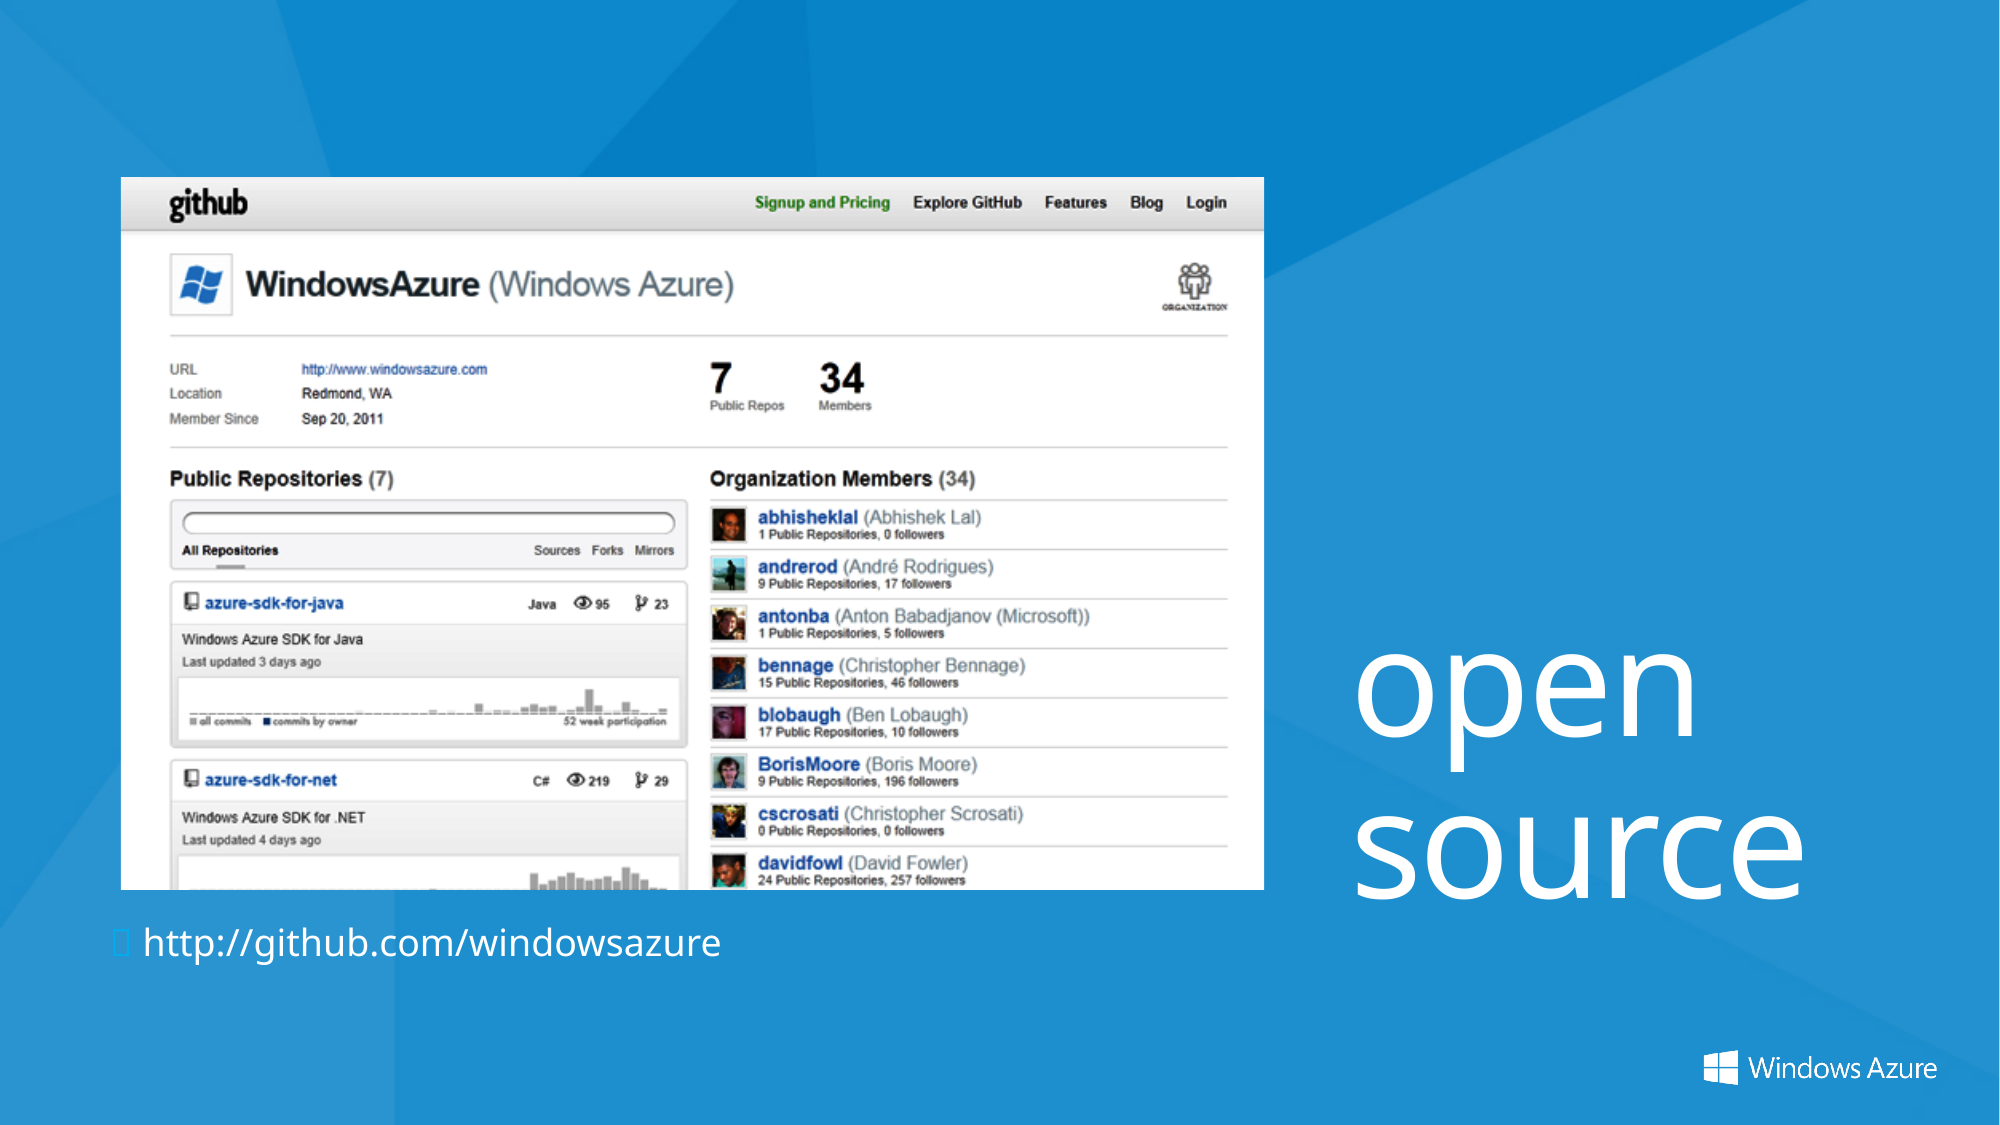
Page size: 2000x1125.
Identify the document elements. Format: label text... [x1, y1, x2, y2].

text_box  http://github.com/windowsazure [94, 911, 737, 972]
title open source [1350, 606, 1964, 953]
picture [0, 0, 2000, 1125]
